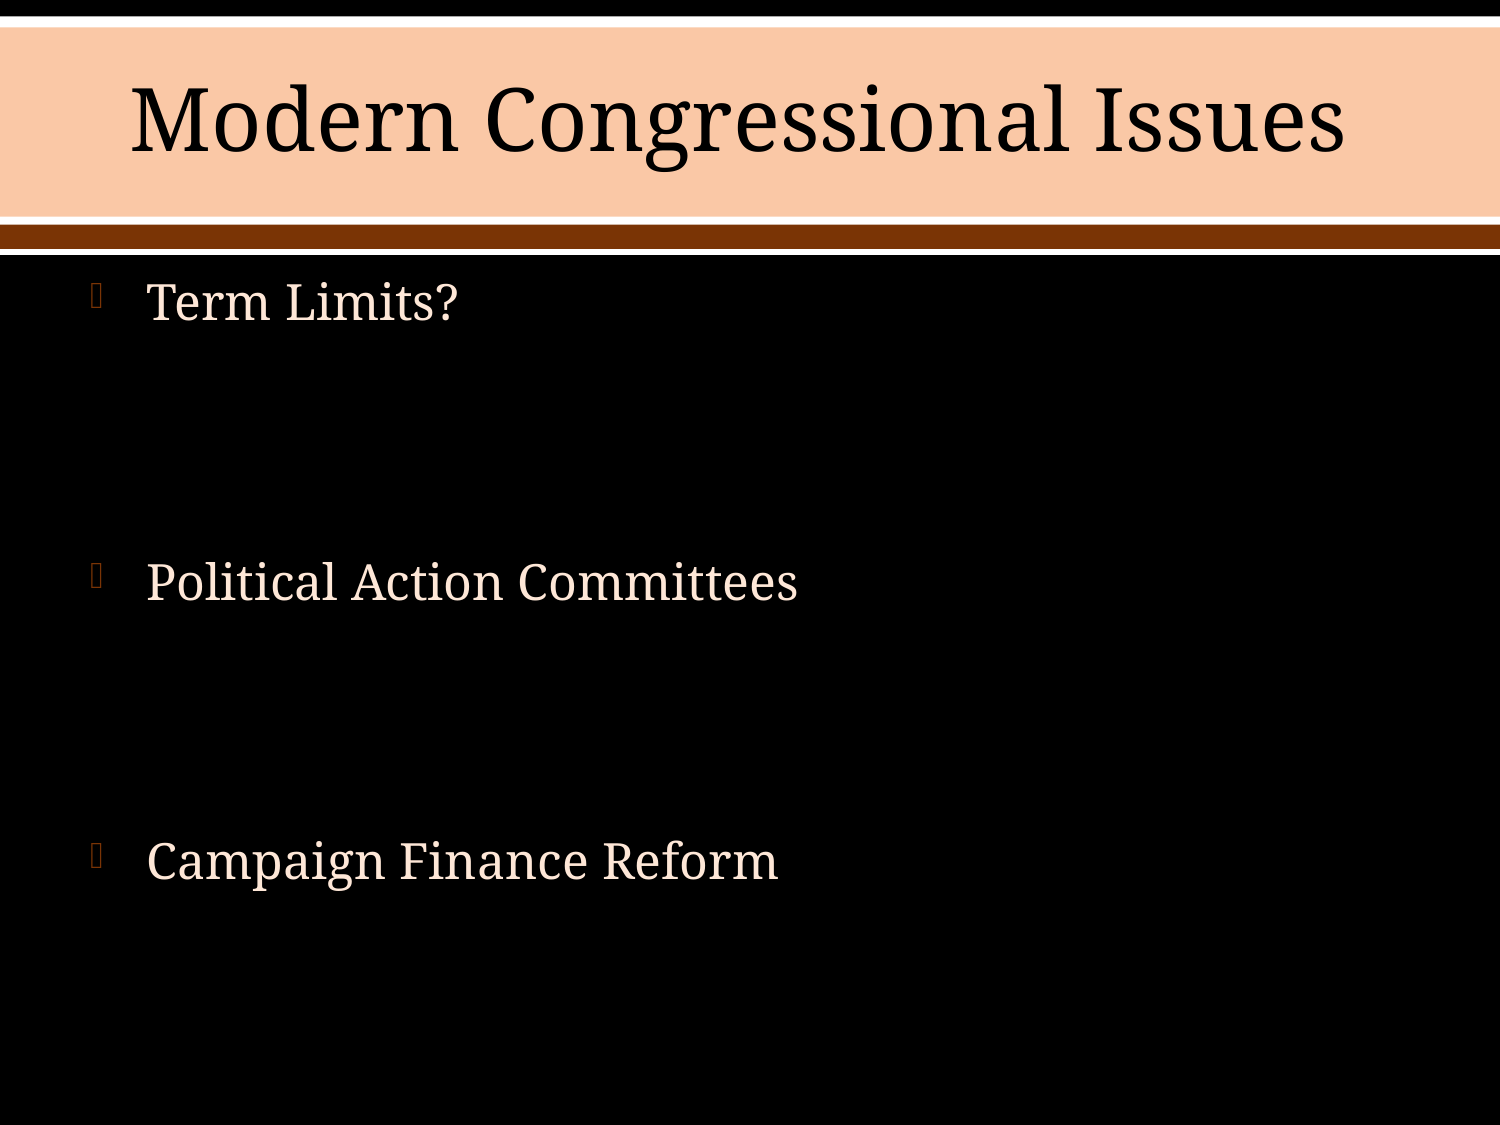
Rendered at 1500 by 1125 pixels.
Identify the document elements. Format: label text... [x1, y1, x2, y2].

title Modern Congressional Issues [37, 24, 1463, 208]
list Term Limits? Political Action Committees Campaign Finance Reform [75, 262, 1425, 1005]
